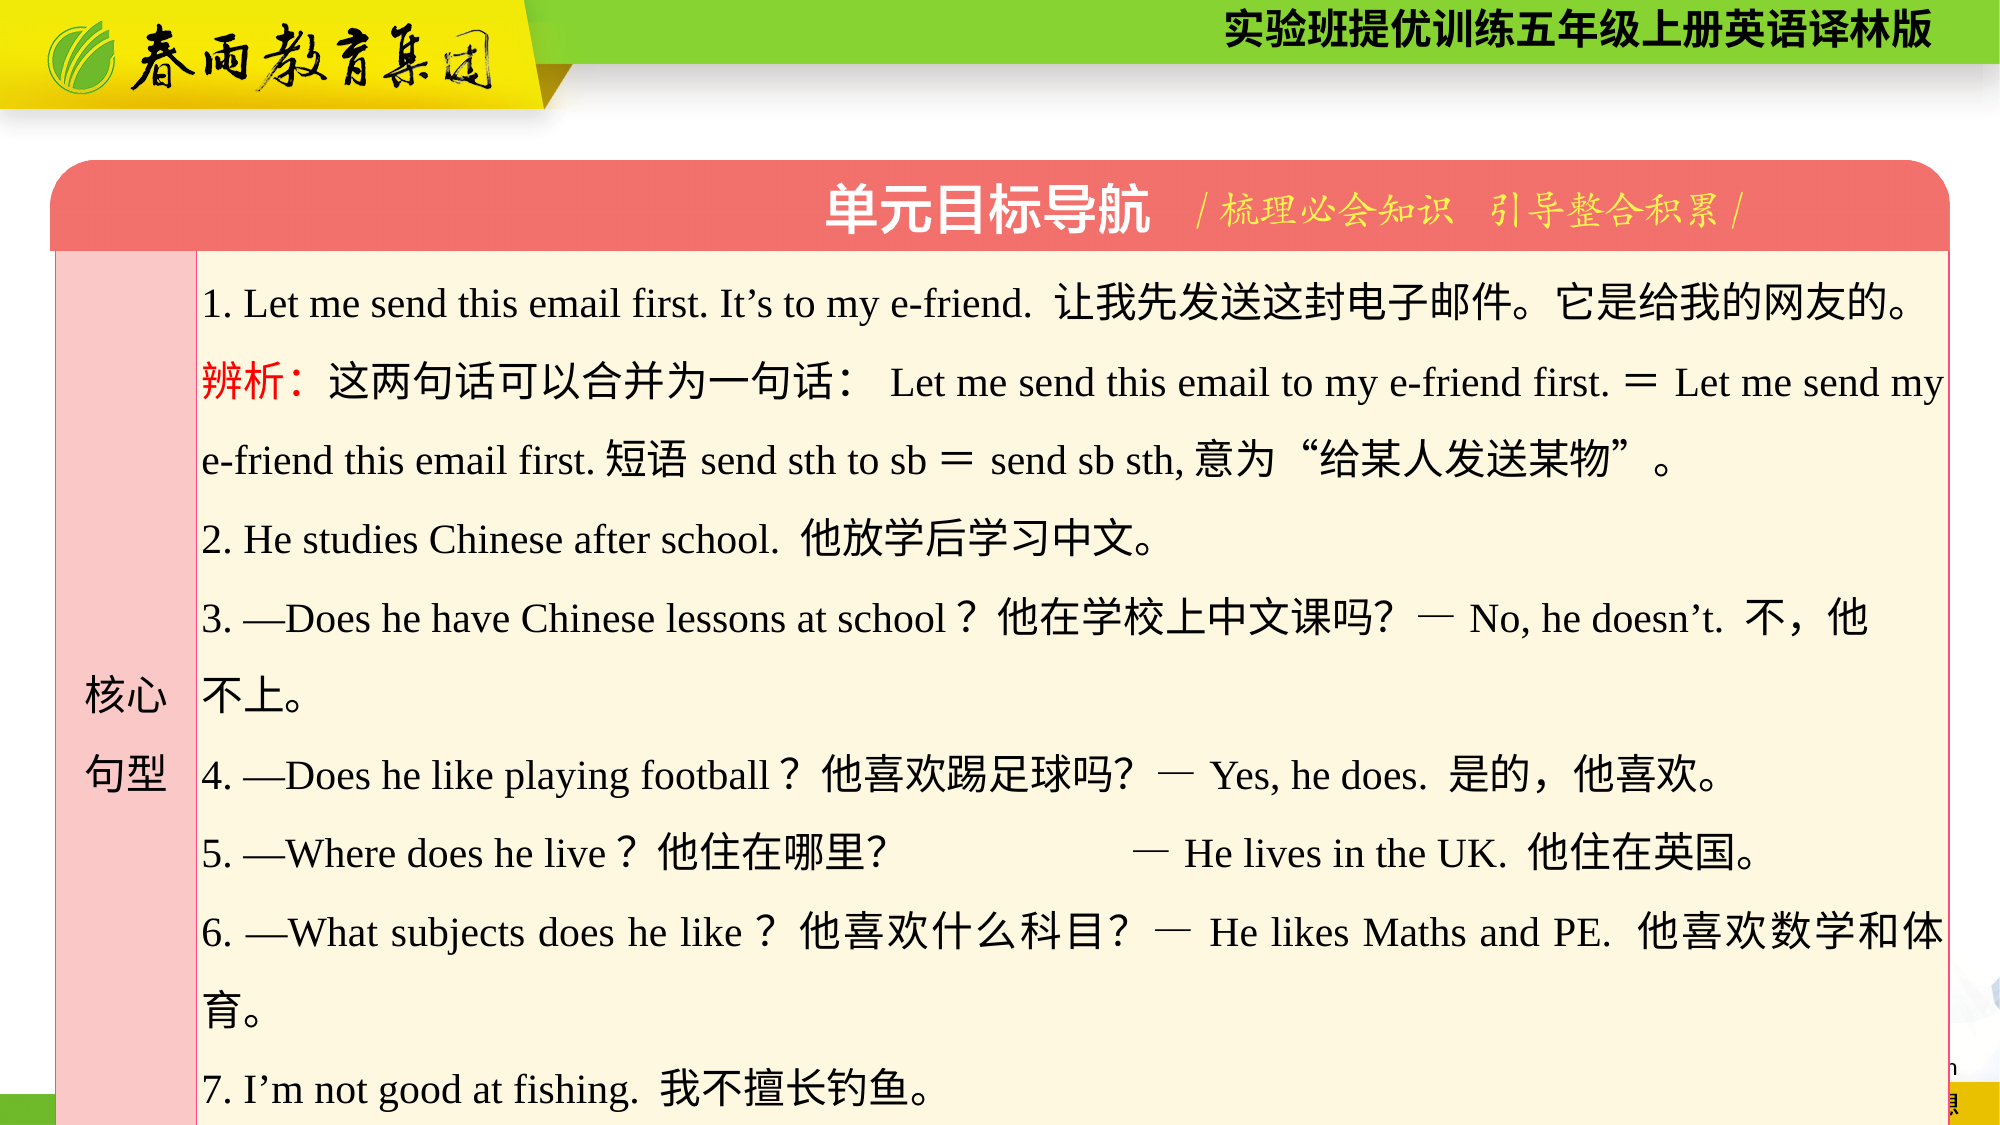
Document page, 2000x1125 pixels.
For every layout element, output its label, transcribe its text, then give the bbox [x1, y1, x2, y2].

table_header 核心 句型 [56, 262, 196, 1125]
table_header 1. Let me send this email first. It’s to my e-friend. 让我先发送这封电子邮件。它是给我的网友的。 辨析：这两句话可以合并为一句话：Let me send this email to my e-friend first.＝Let me send my e-friend this email first.短语send sth to sb＝send sb sth,意为“给某人发送某物”。 2. He studies Chinese after school. 他放学后学习中文。 3. —Does he have Chinese lessons at school？他在学校上中文课吗？—No, he doesn’t. 不，他 不上。 4. —Does he like playing football？他喜欢踢足球吗？—Yes, he does. 是的，他喜欢。 5. —Where does he live？他住在哪里？ —He lives in the UK. 他住在英国。 6. —What subjects does he like？他喜欢什么科目？—He likes Maths and PE. 他喜欢数学和体育。 7. I’m not good at fishing. 我不擅长钓鱼。 8. Don’t worry. 别担心。 [197, 262, 1948, 1125]
picture [0, 0, 2000, 1125]
